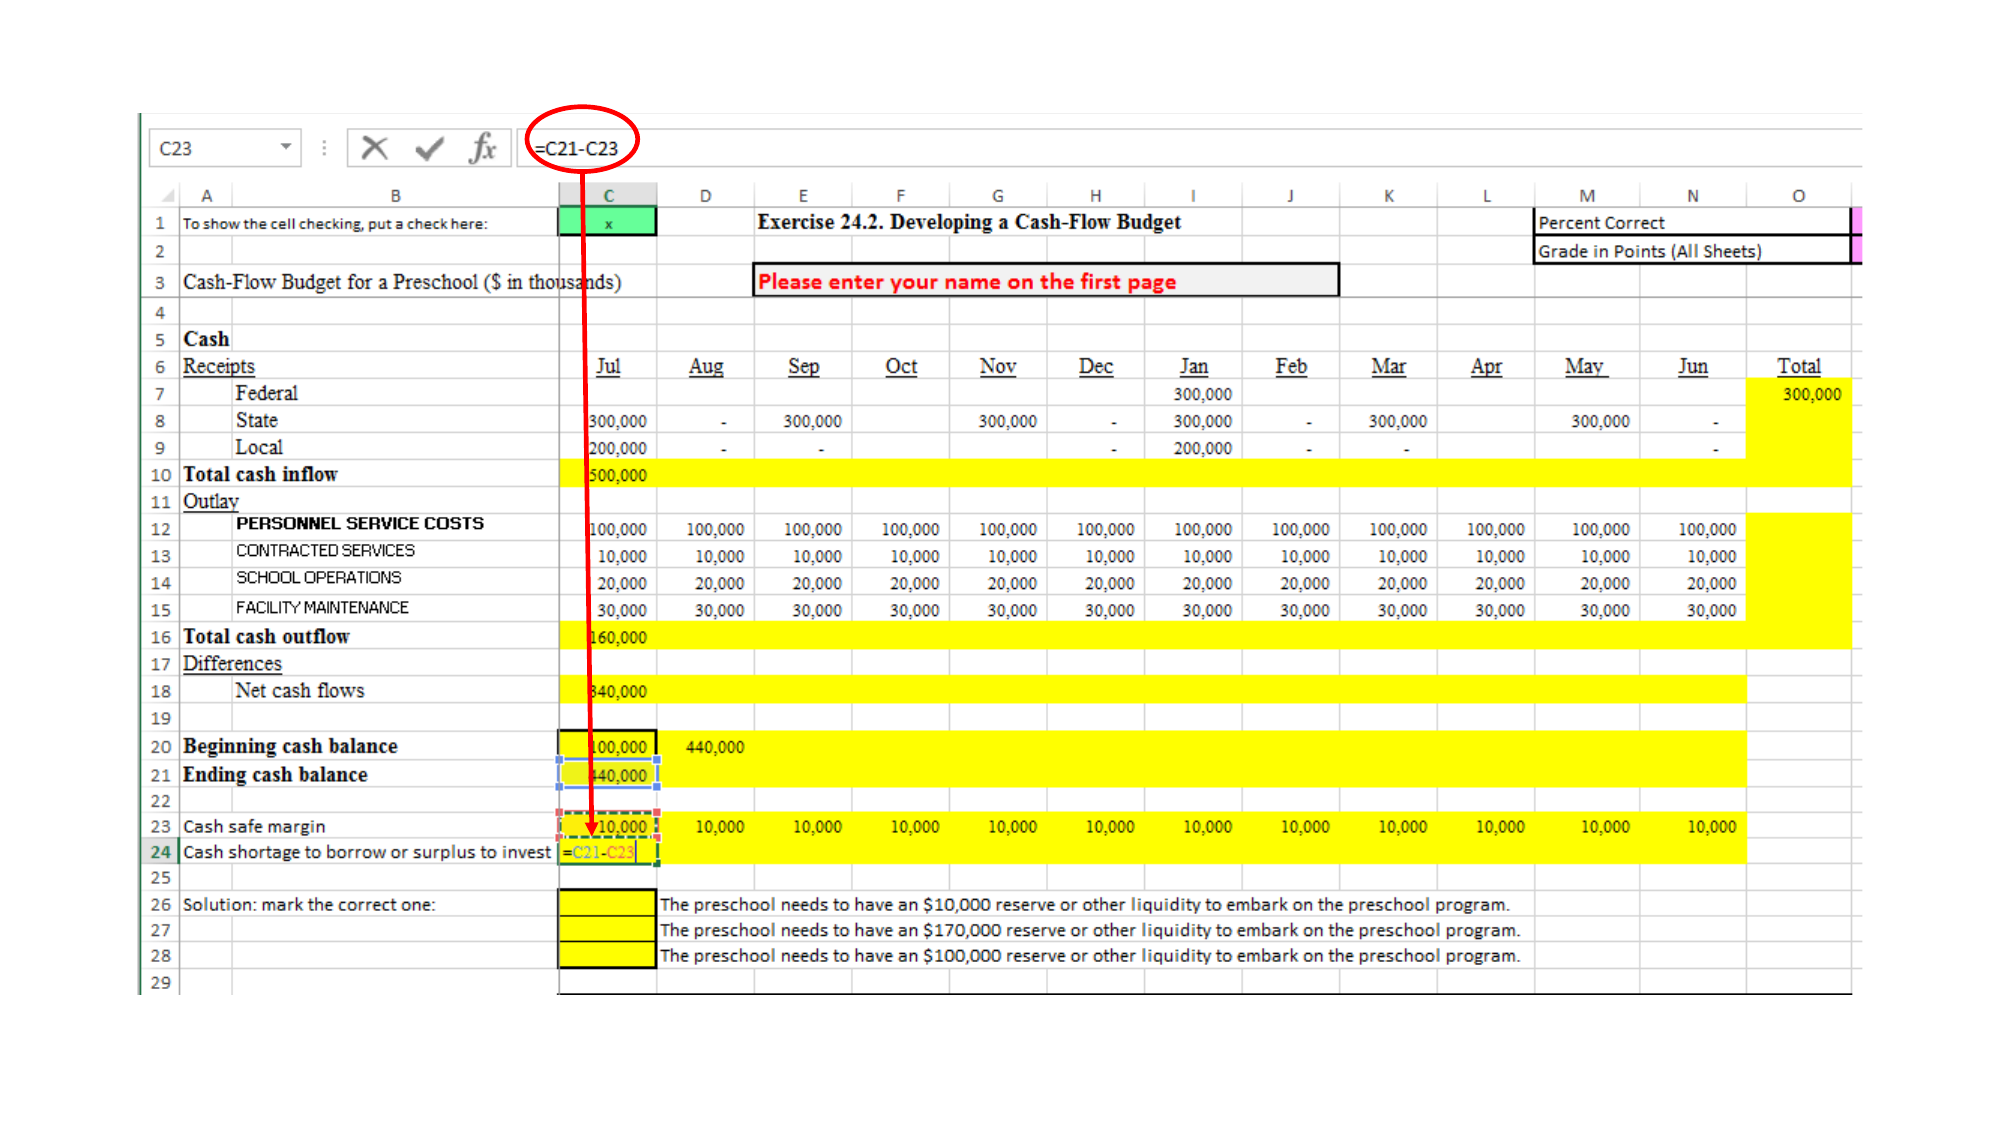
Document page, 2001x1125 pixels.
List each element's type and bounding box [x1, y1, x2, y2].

text_box [547, 105, 618, 113]
text_box [582, 171, 592, 837]
list [137, 113, 1863, 995]
